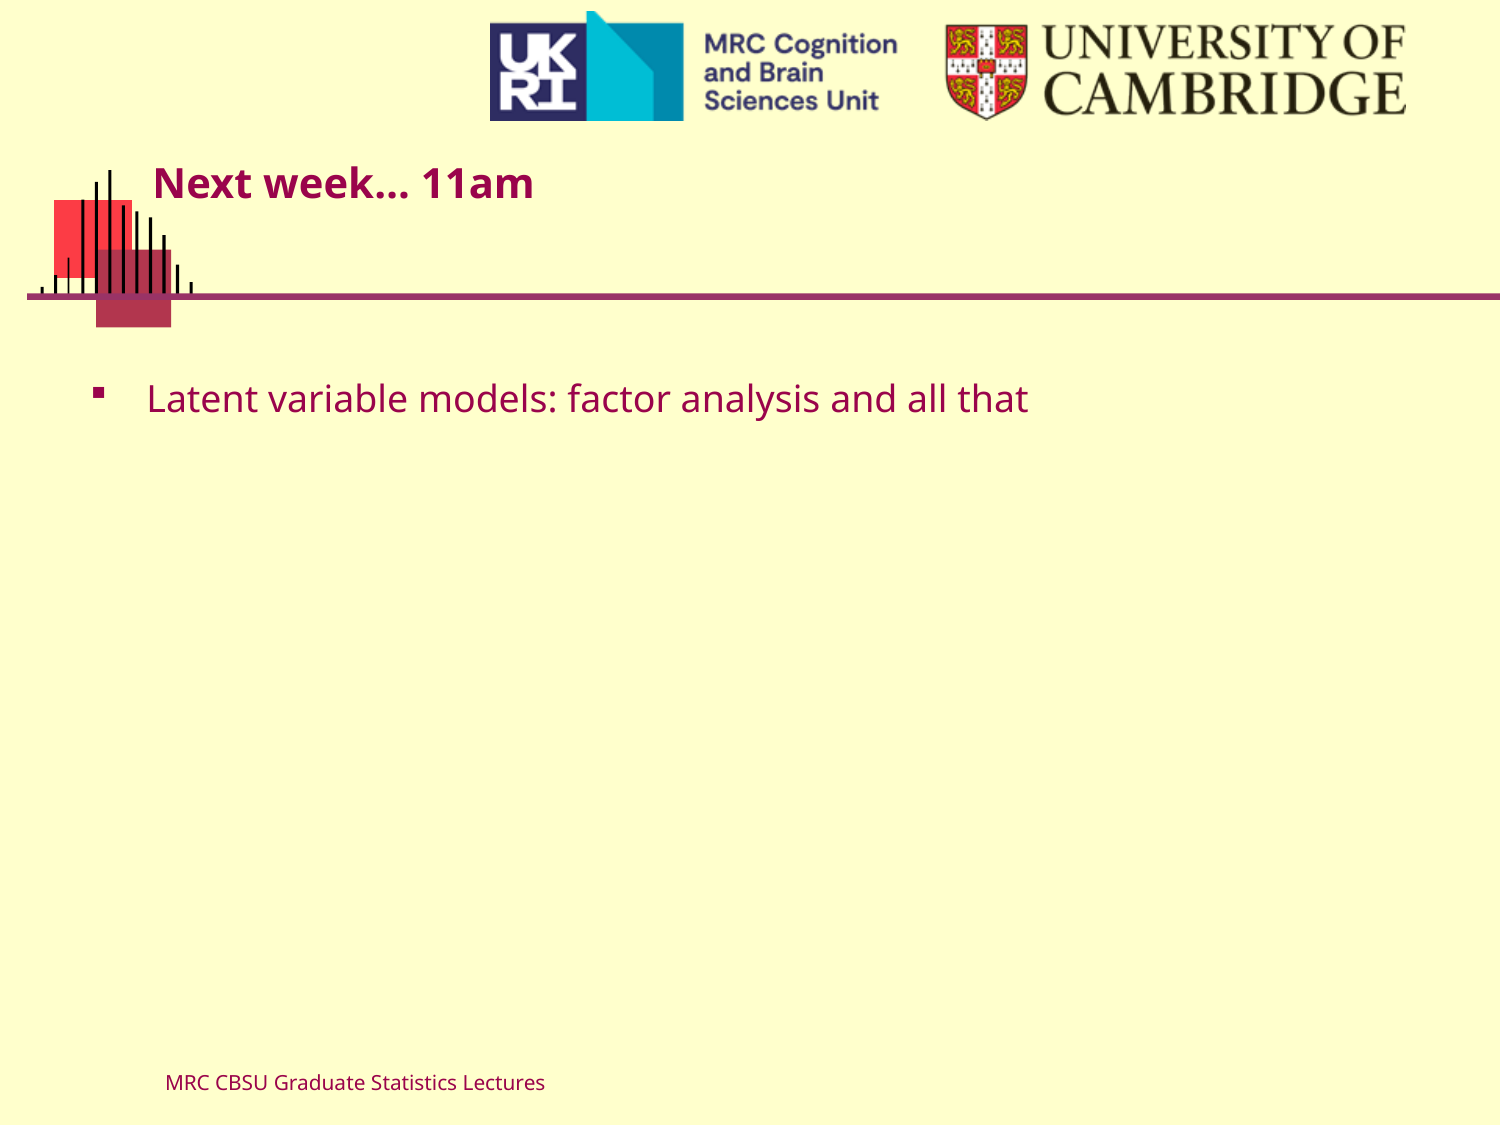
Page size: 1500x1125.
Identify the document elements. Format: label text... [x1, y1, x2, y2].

list Latent variable models: factor analysis and all that [75, 262, 1425, 1038]
picture [490, 11, 1406, 121]
title Next week… 11am [137, 137, 988, 233]
footer MRC CBSU Graduate Statistics Lectures [149, 1062, 988, 1101]
